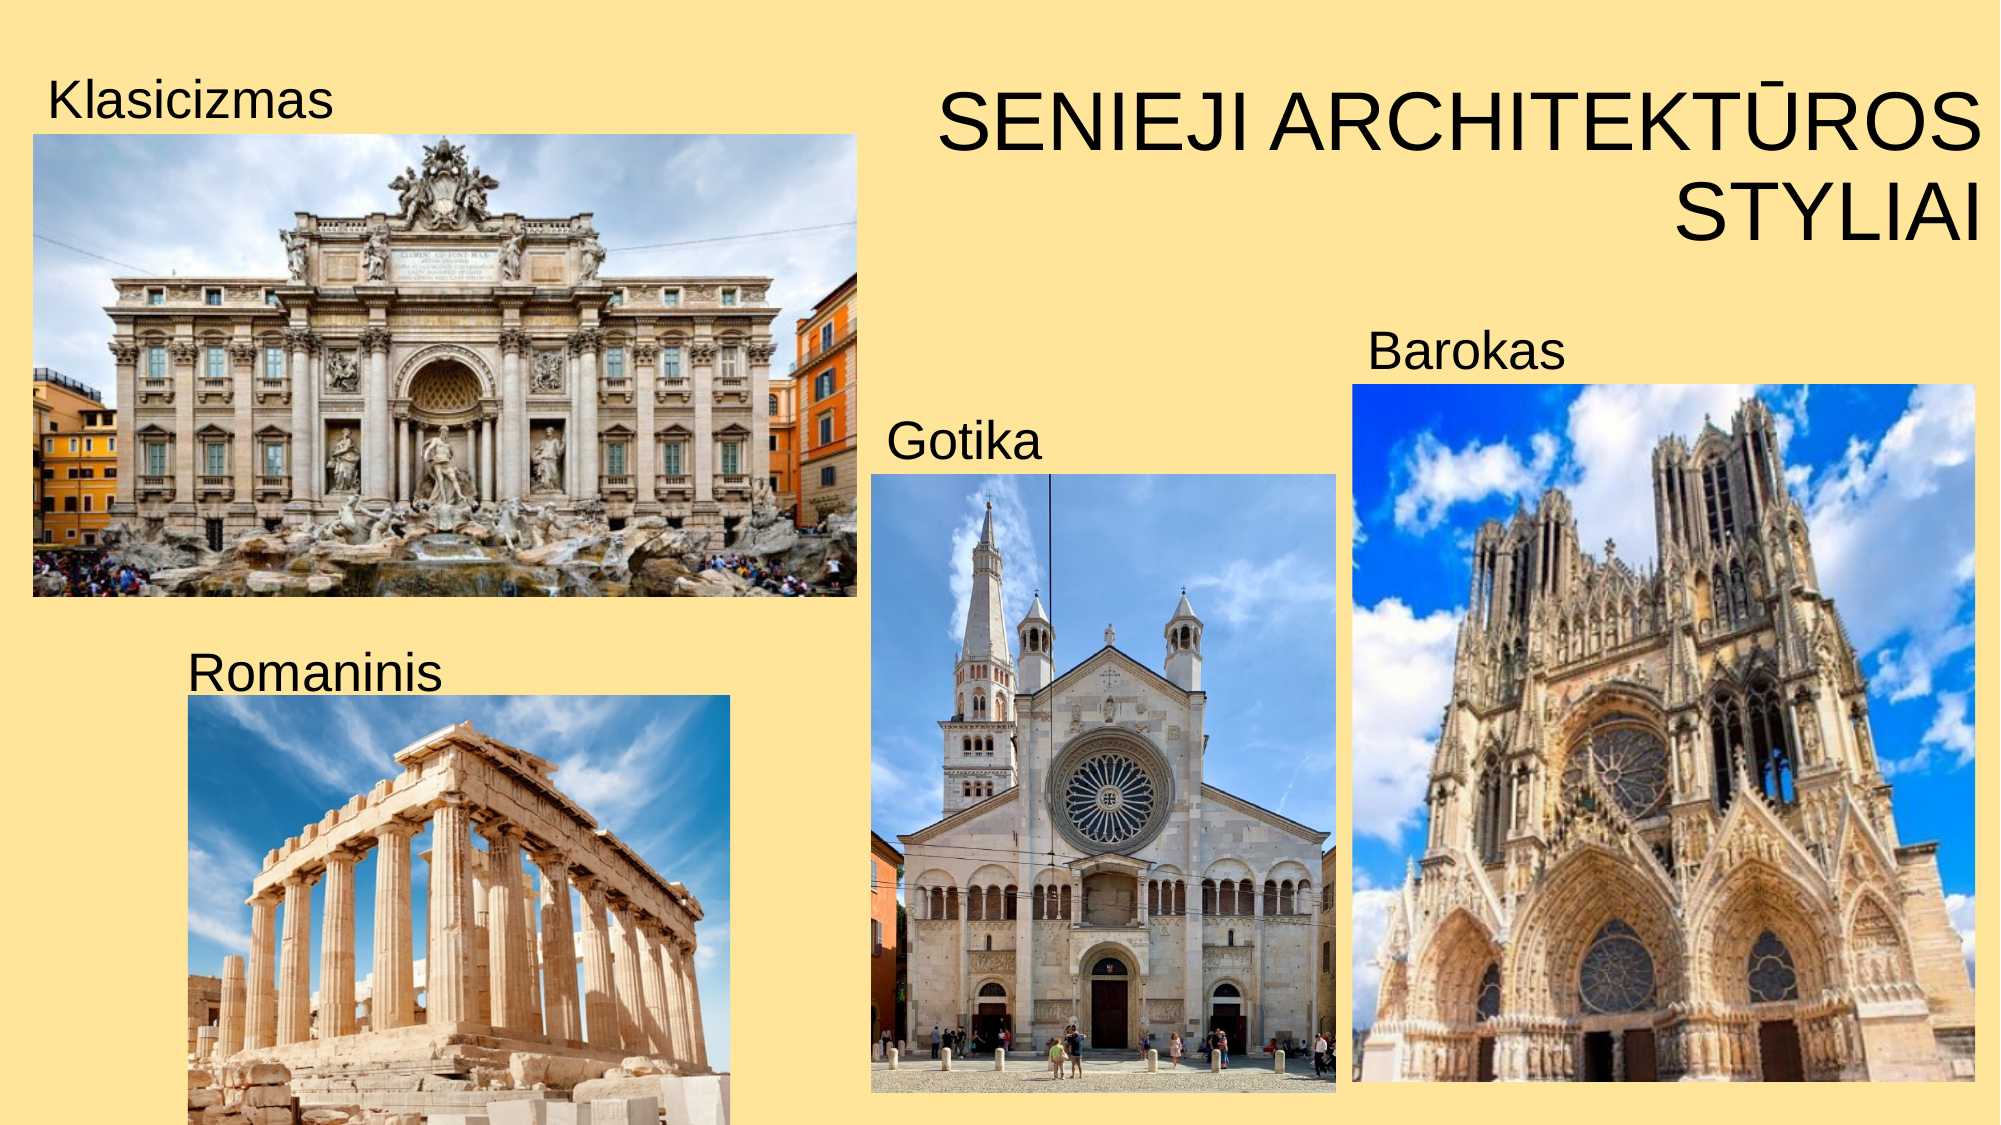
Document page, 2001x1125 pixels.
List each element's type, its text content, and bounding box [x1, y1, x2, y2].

picture [187, 695, 731, 1125]
text_box Klasicizmas [33, 56, 429, 132]
text_box Barokas [1352, 307, 1748, 383]
picture [870, 474, 1336, 1094]
picture [32, 134, 857, 597]
text_box Gotika [871, 397, 1267, 472]
text_box Romaninis [172, 629, 569, 784]
title SENIEJI ARCHITEKTŪROS STYLIAI [915, 59, 2000, 278]
picture [1352, 384, 1976, 1082]
